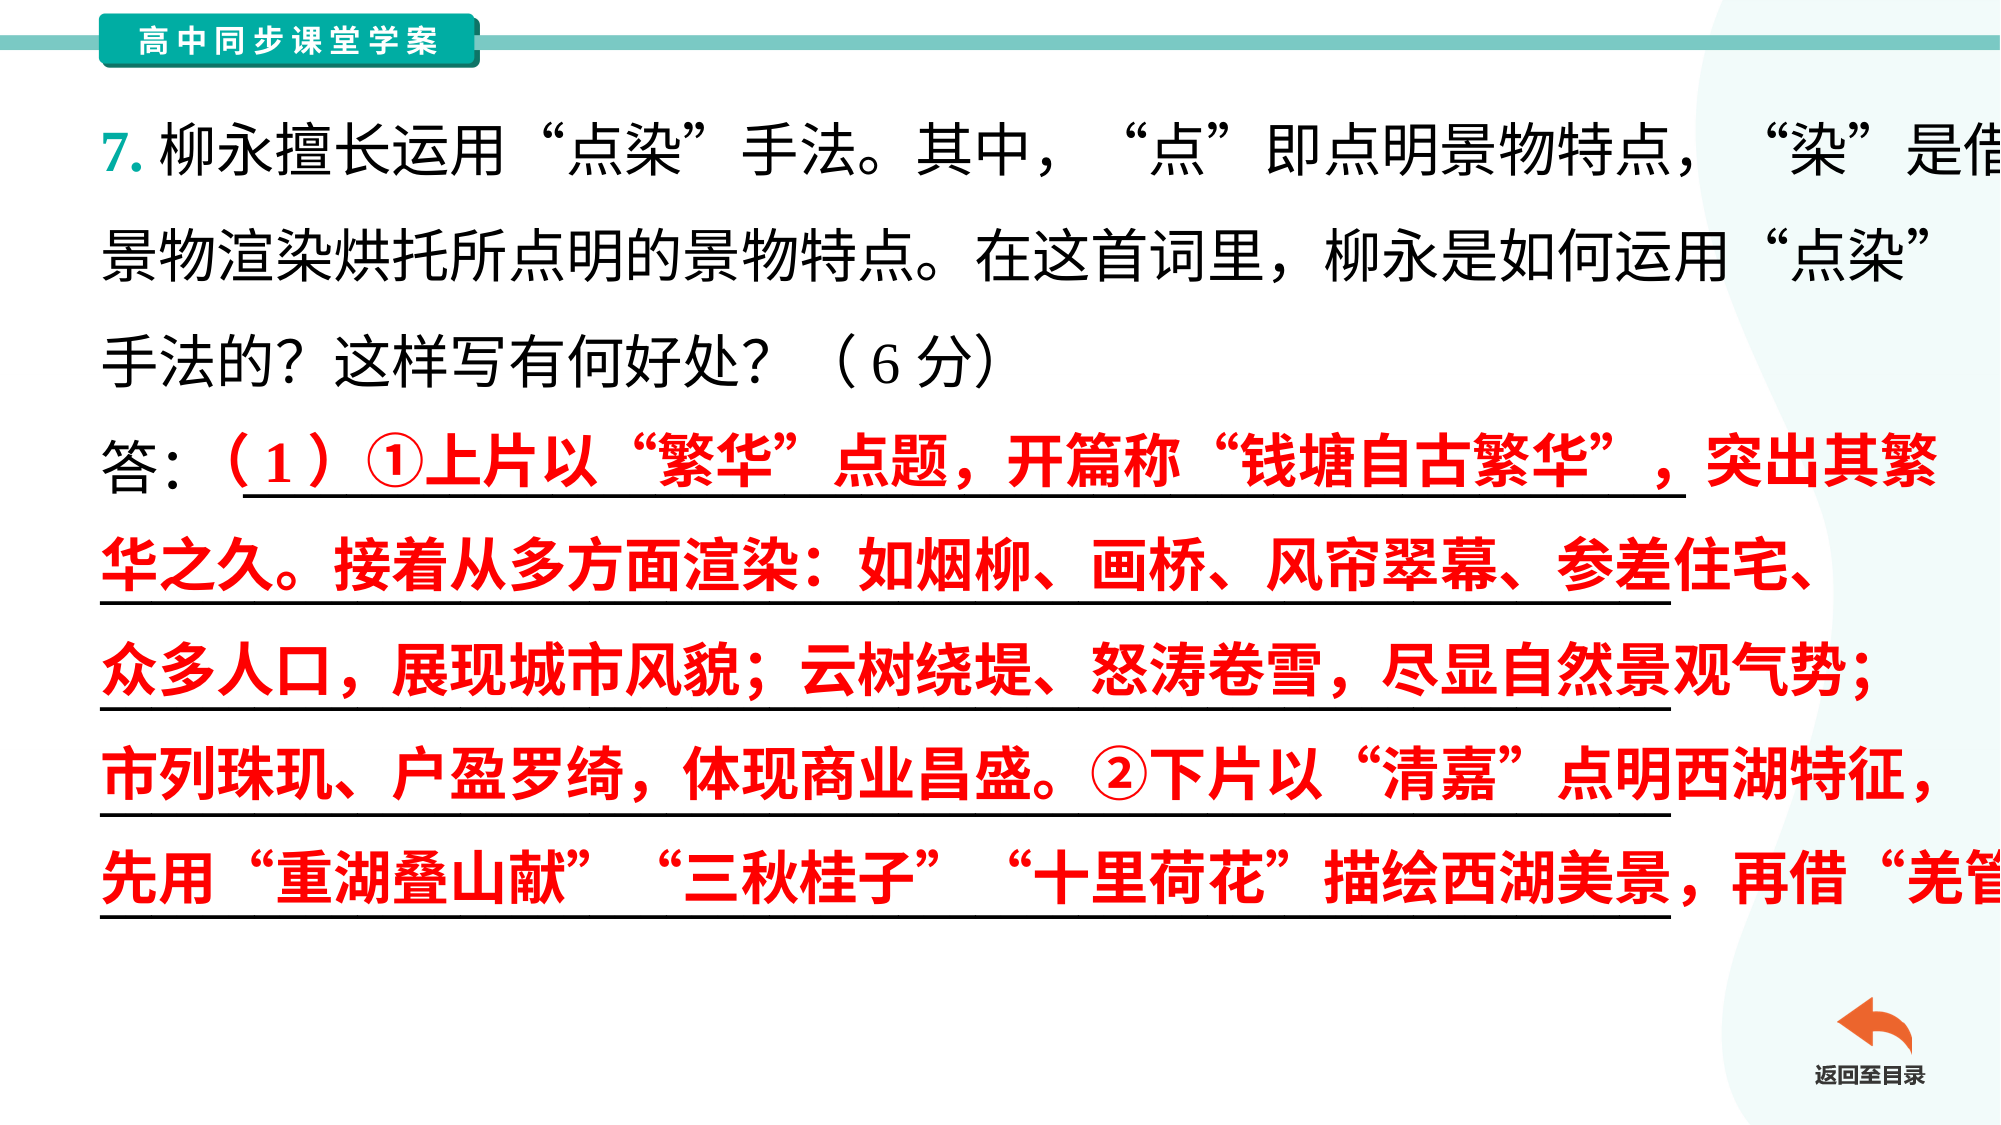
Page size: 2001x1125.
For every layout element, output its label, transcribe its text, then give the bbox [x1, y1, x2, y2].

picture [0, 0, 2000, 1125]
text_box （1）①上片以“繁华”点题，开篇称“钱塘自古繁华”，突出其繁 华之久。接着从多方面渲染：如烟柳、画桥、风帘翠幕、参差住宅、 众多人口，展现城市风貌；云树绕堤、怒涛卷雪，尽显自然景观气势； 市列珠玑、户盈罗绮，体现商业昌盛。②下片以“清嘉”点明西湖特征， 先用“重湖叠山献”“三秋桂子”“十里荷花”描绘西湖美景，再借“羌管弄 [100, 390, 1899, 911]
text_box 7.柳永擅长运用“点染”手法。其中，“点”即点明景物特点，“染”是借助 景物渲染烘托所点明的景物特点。在这首词里，柳永是如何运用“点染” 手法的？这样写有何好处？（6分） 答： ________________________________________________________ _____________________________________________________________ _____________________________________________________________ _____________________________________________________________ _____________________________________________________________ [100, 76, 1899, 390]
